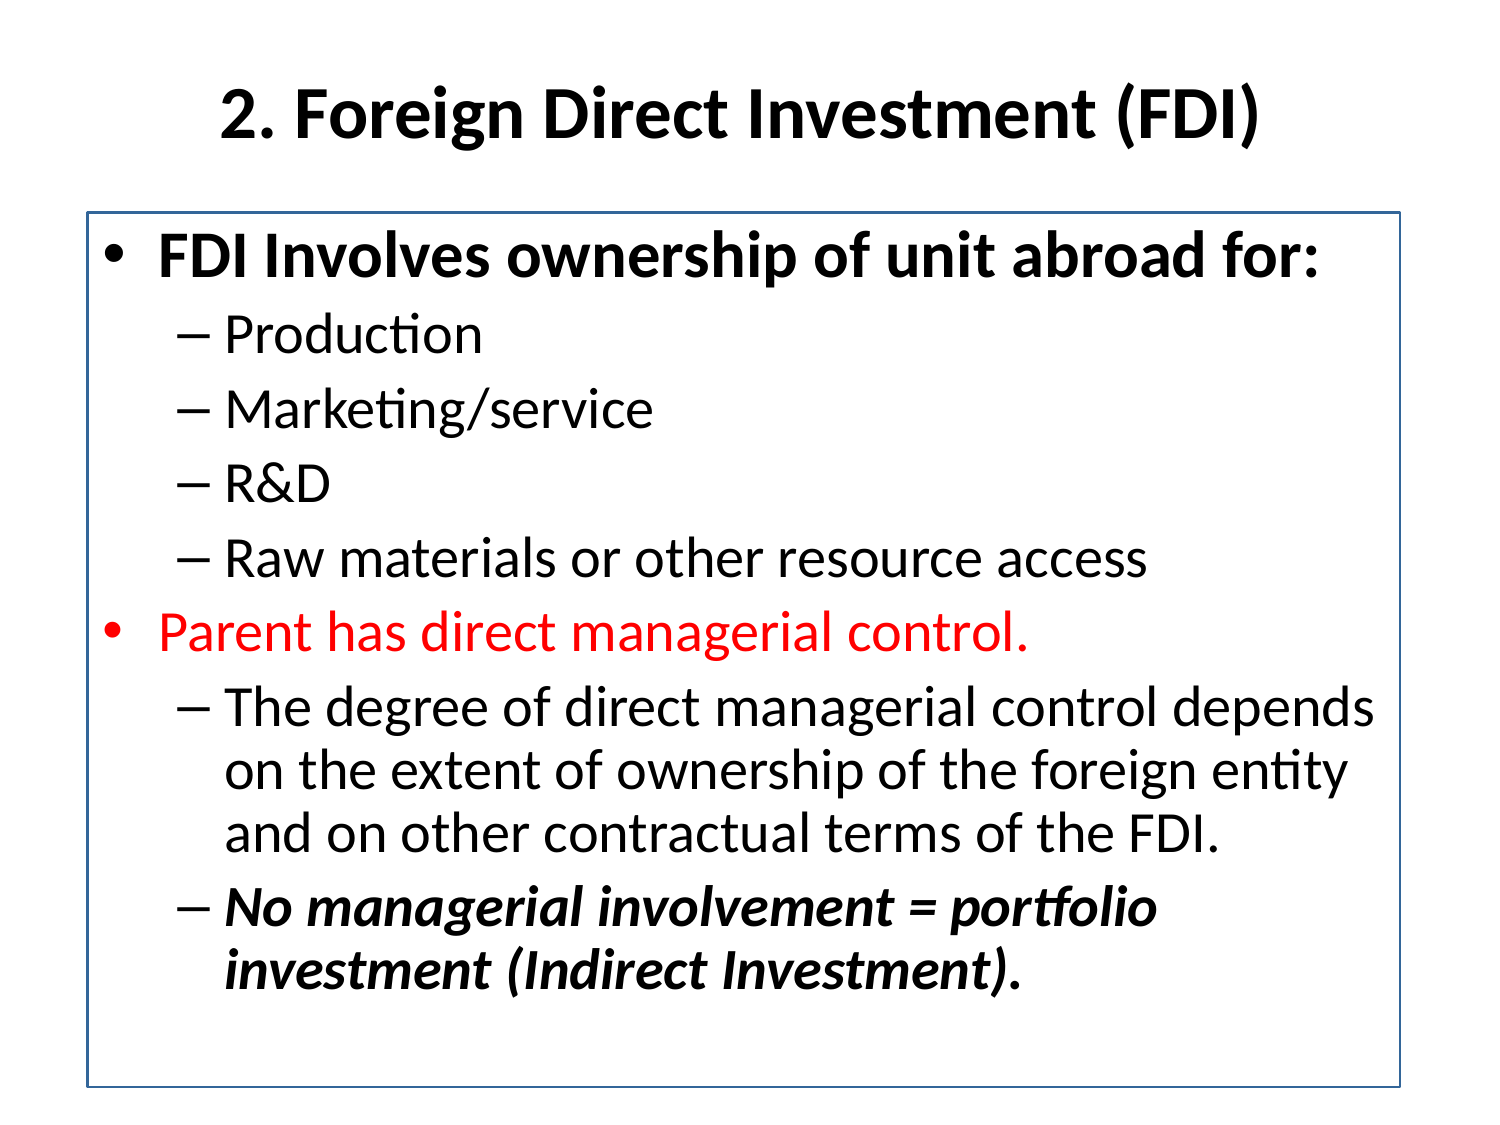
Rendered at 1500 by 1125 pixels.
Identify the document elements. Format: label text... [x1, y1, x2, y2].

title 2. Foreign Direct Investment (FDI) [75, 24, 1425, 193]
list FDI Involves ownership of unit abroad for: Production Marketing/service R&D Raw materials or other resource access Parent has direct managerial control. The degree of direct managerial control depends on the extent of ownership of the foreign entity and on other contractual terms of the FDI. No managerial involvement = portfolio investment (Indirect Investment). [87, 212, 1400, 1088]
